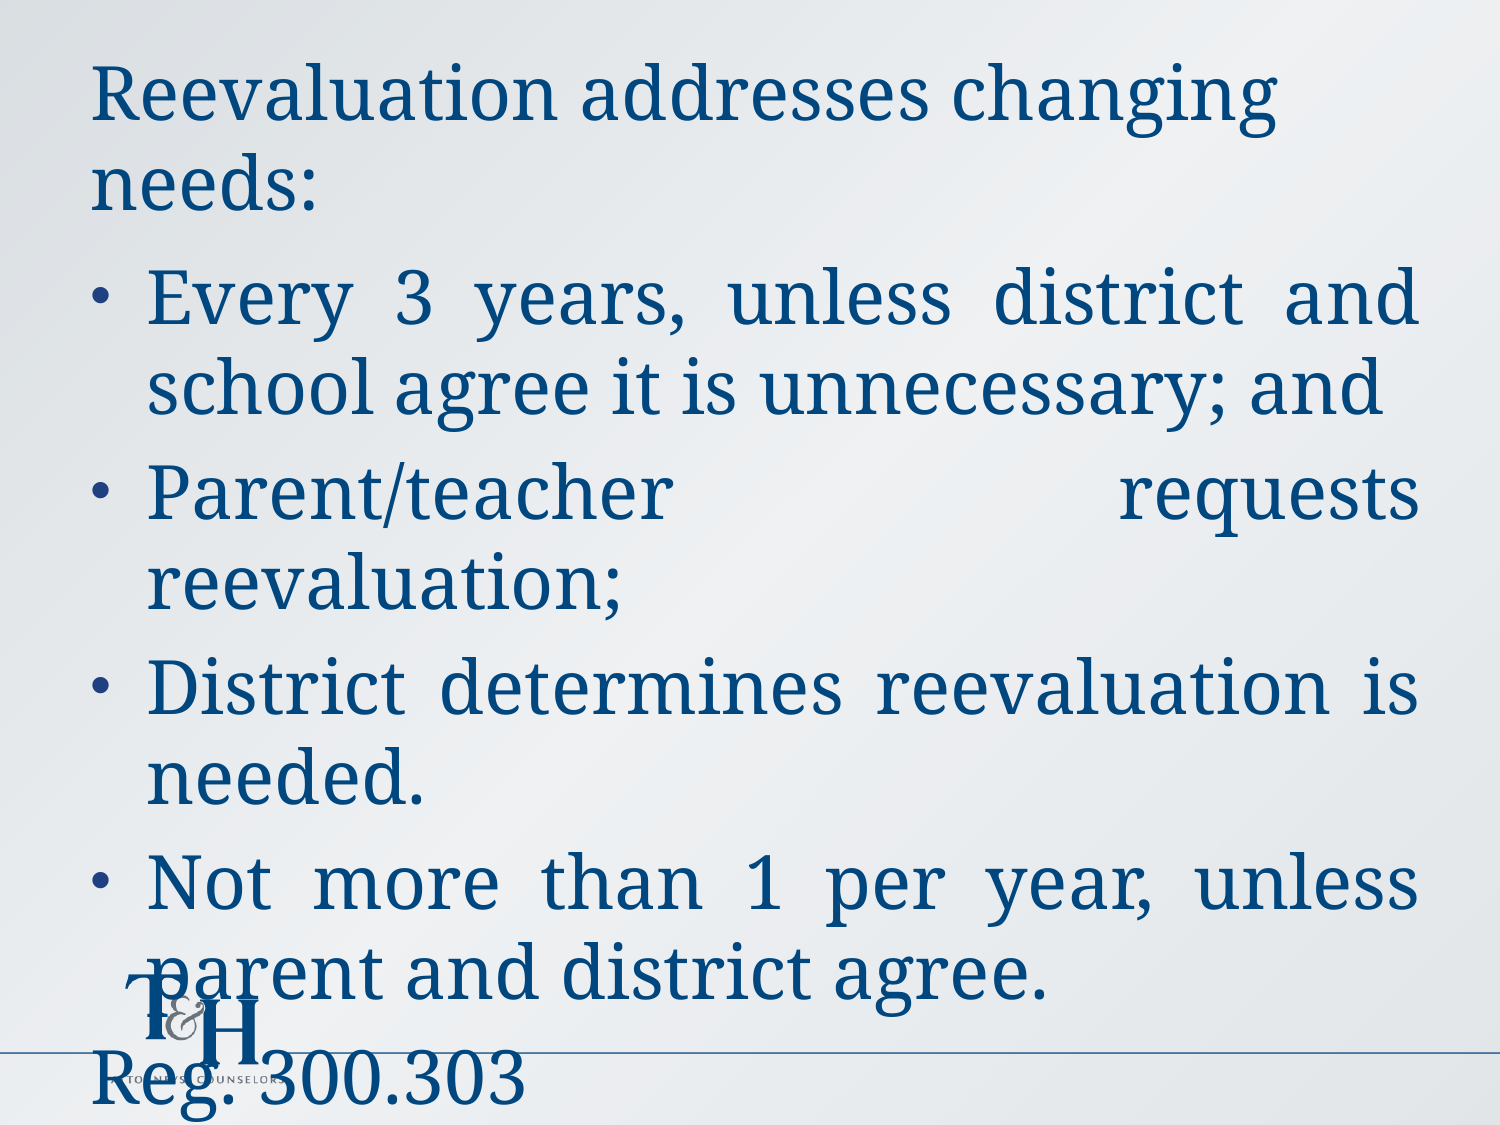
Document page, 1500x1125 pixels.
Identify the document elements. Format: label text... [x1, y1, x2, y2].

picture [0, 0, 1500, 1125]
list Reevaluation addresses changing needs: Every 3 years, unless district and school agree it is unnecessary; and Parent/teacher requests reevaluation; District determines reevaluation is needed. Not more than 1 per year, unless parent and district agree. Reg. 300.303 [74, 37, 1438, 813]
